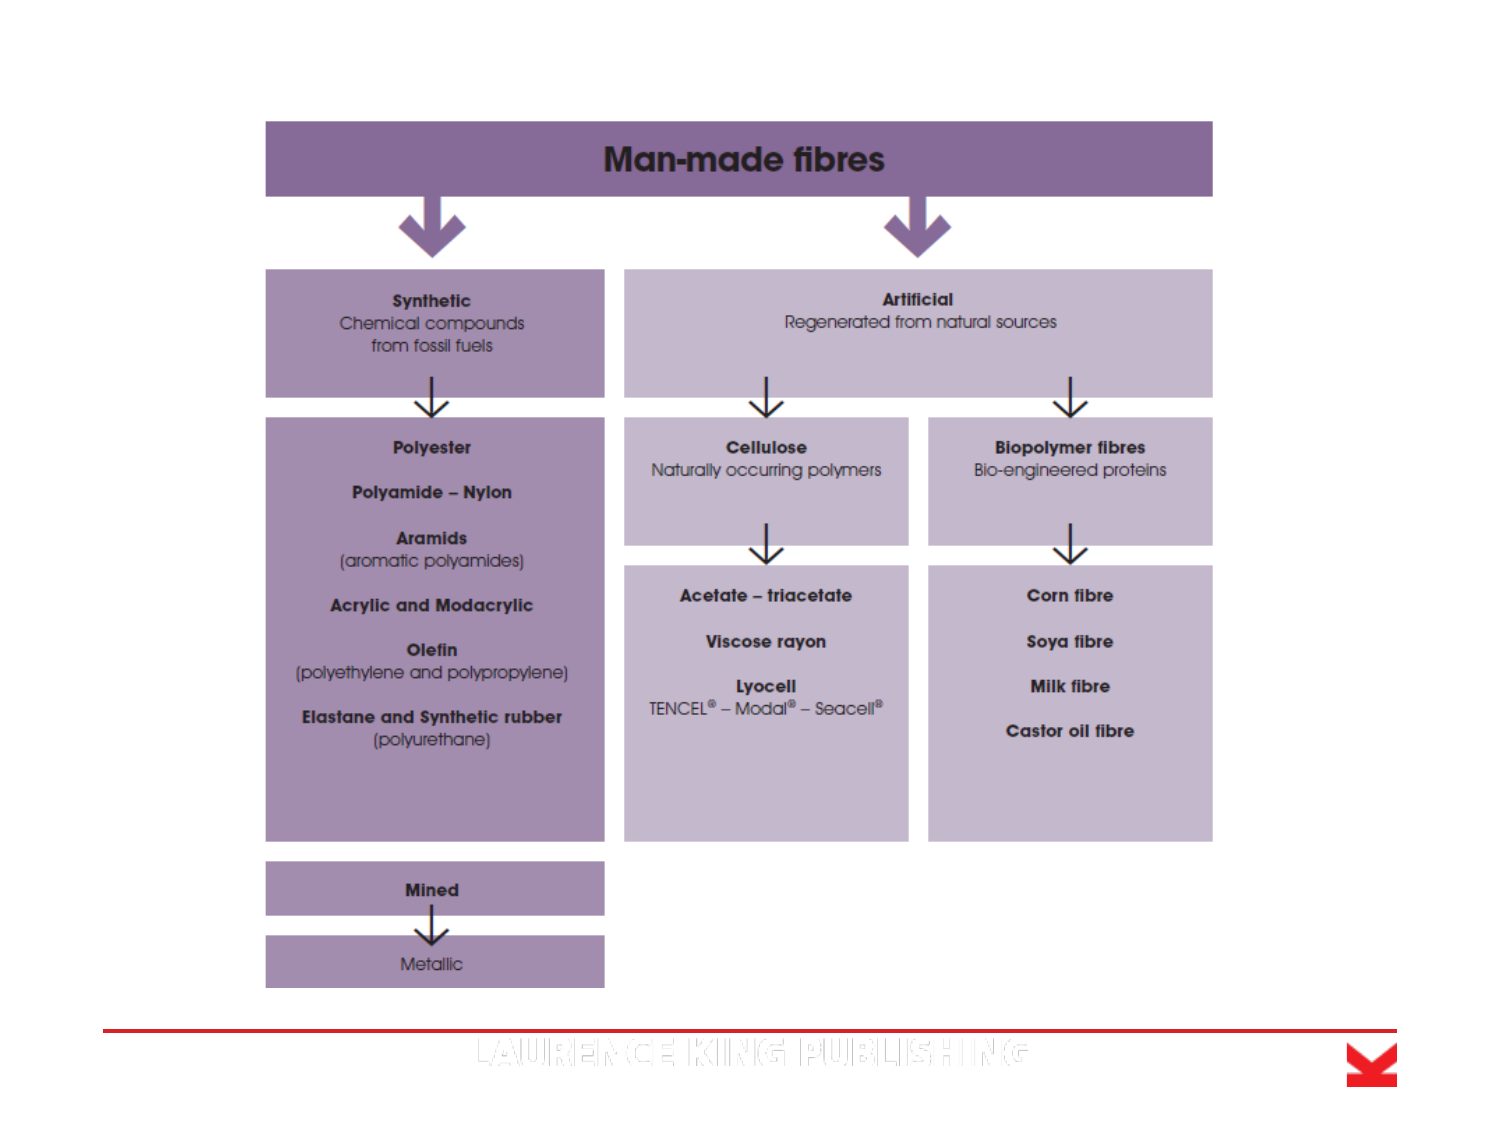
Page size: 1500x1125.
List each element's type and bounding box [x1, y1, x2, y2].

picture [265, 121, 1214, 988]
